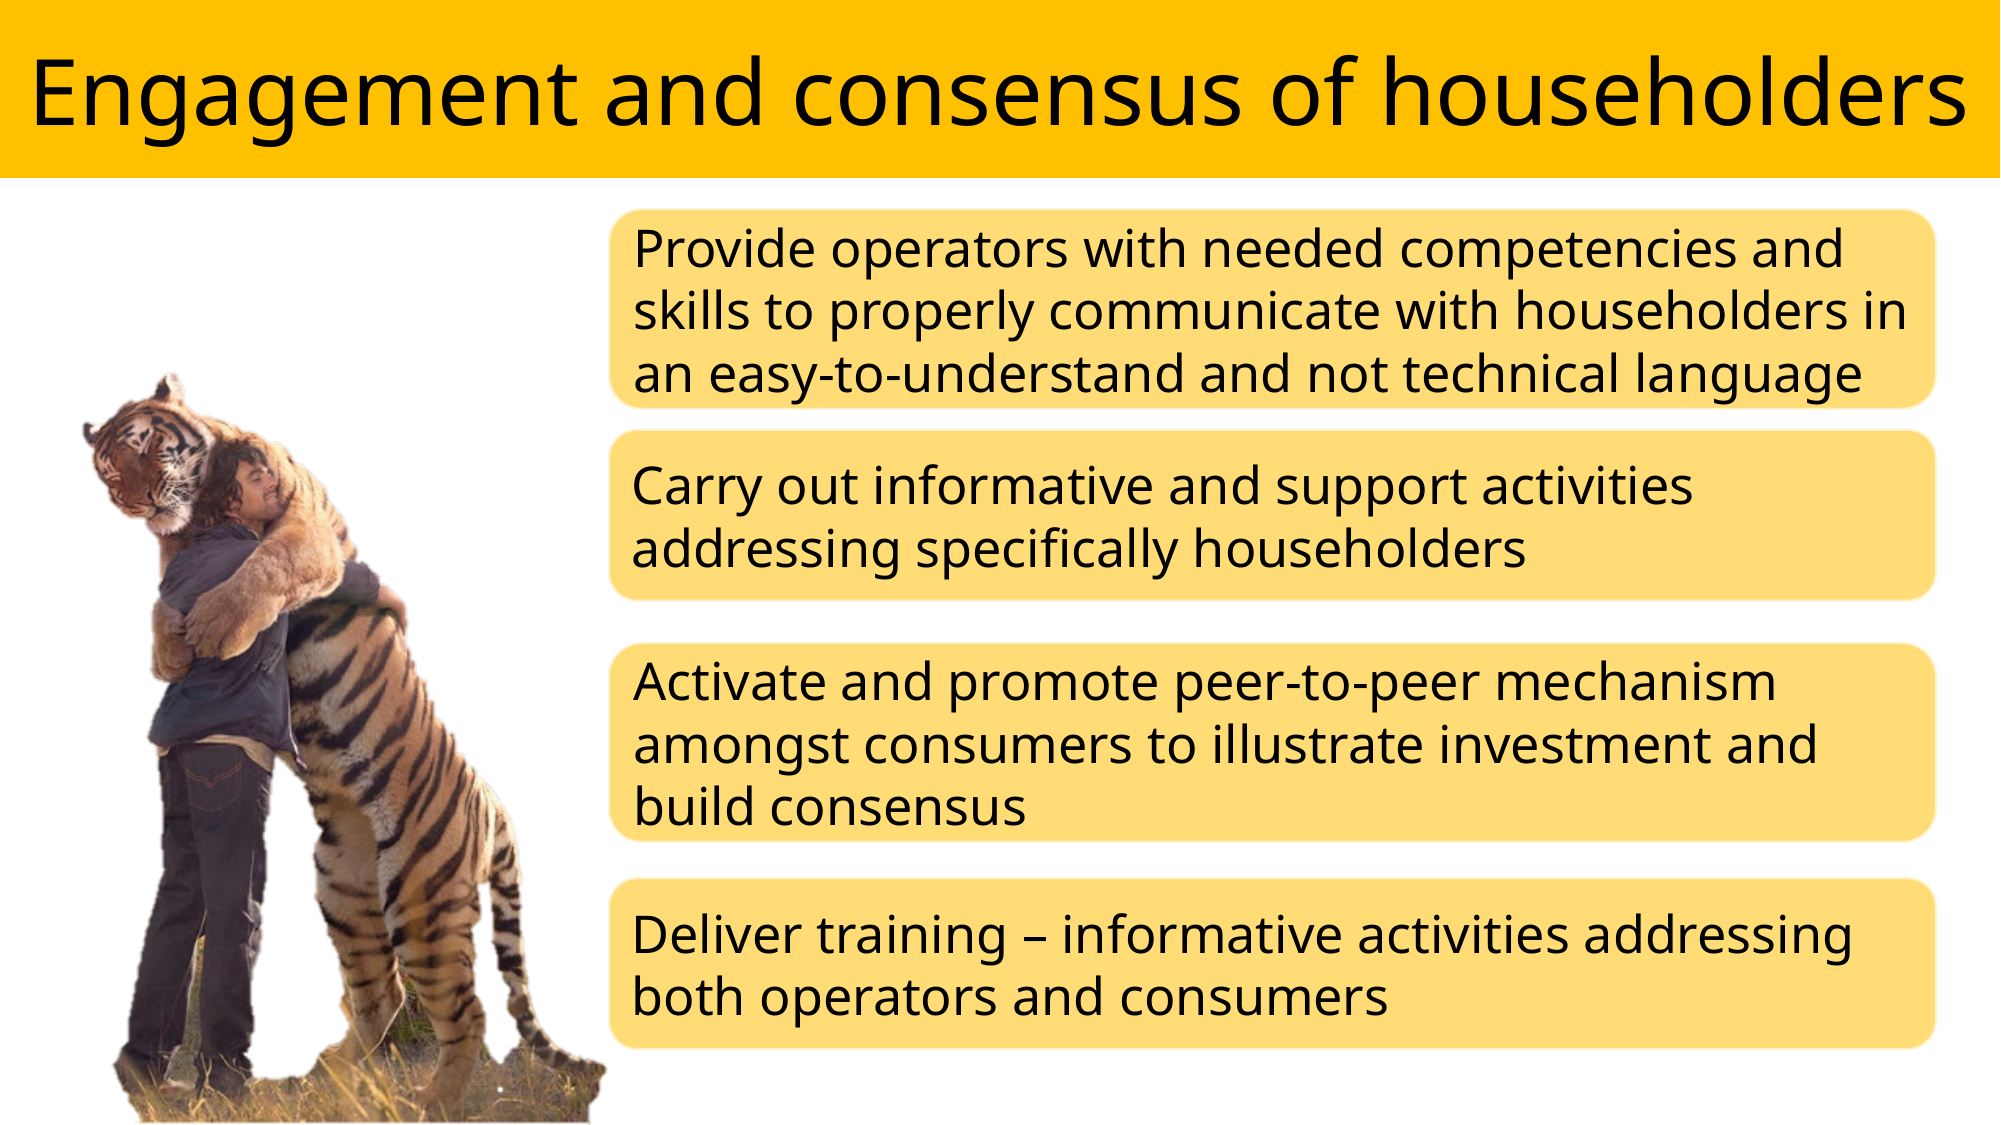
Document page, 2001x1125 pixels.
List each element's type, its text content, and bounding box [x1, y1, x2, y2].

picture [0, 354, 675, 1125]
text_box Provide operators with needed competencies and skills to properly communicate with householders in an easy-to-understand and not technical language [607, 208, 1937, 410]
text_box Engagement and consensus of householders [0, 0, 2000, 178]
text_box Deliver training – informative activities addressing both operators and consumers [675, 877, 1937, 1051]
text_box Carry out informative and support activities addressing specifically householders [675, 428, 1937, 602]
text_box Activate and promote peer-to-peer mechanism amongst consumers to illustrate investment and build consensus [675, 642, 1937, 843]
